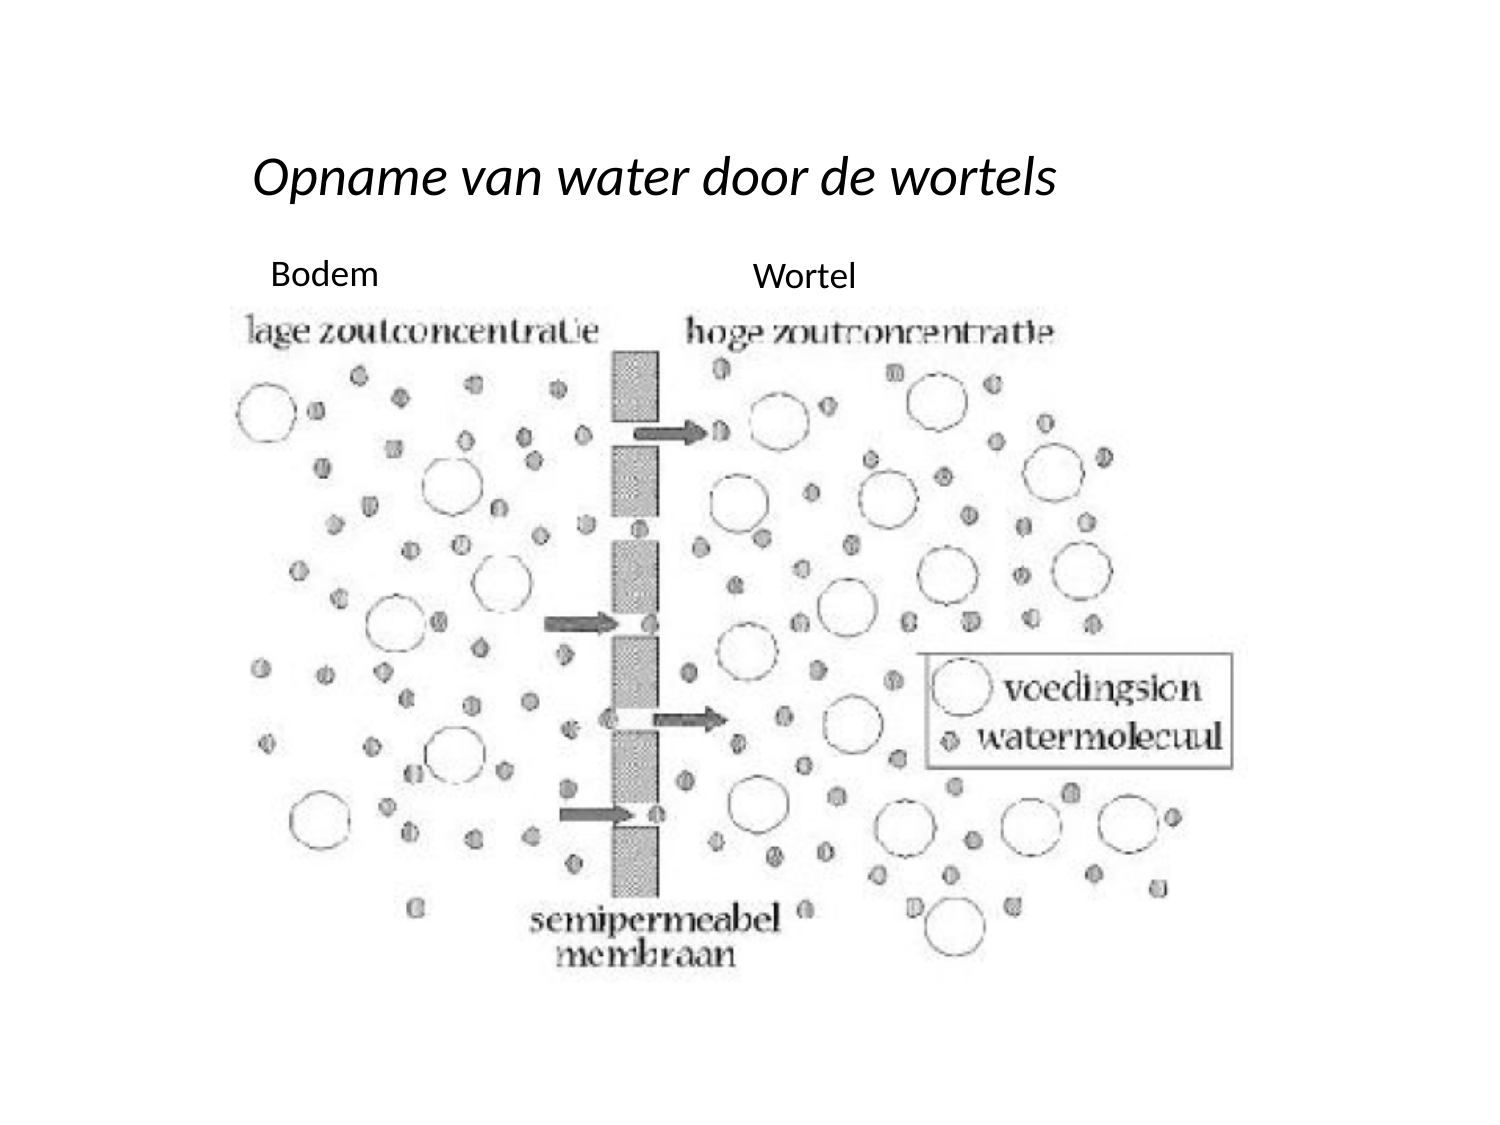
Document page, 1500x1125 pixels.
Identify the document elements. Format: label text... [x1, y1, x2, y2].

title Opname van water door de wortels [112, 101, 1199, 244]
text_box Bodem [255, 242, 587, 300]
picture [229, 302, 1248, 991]
text_box Wortel [738, 243, 1069, 300]
